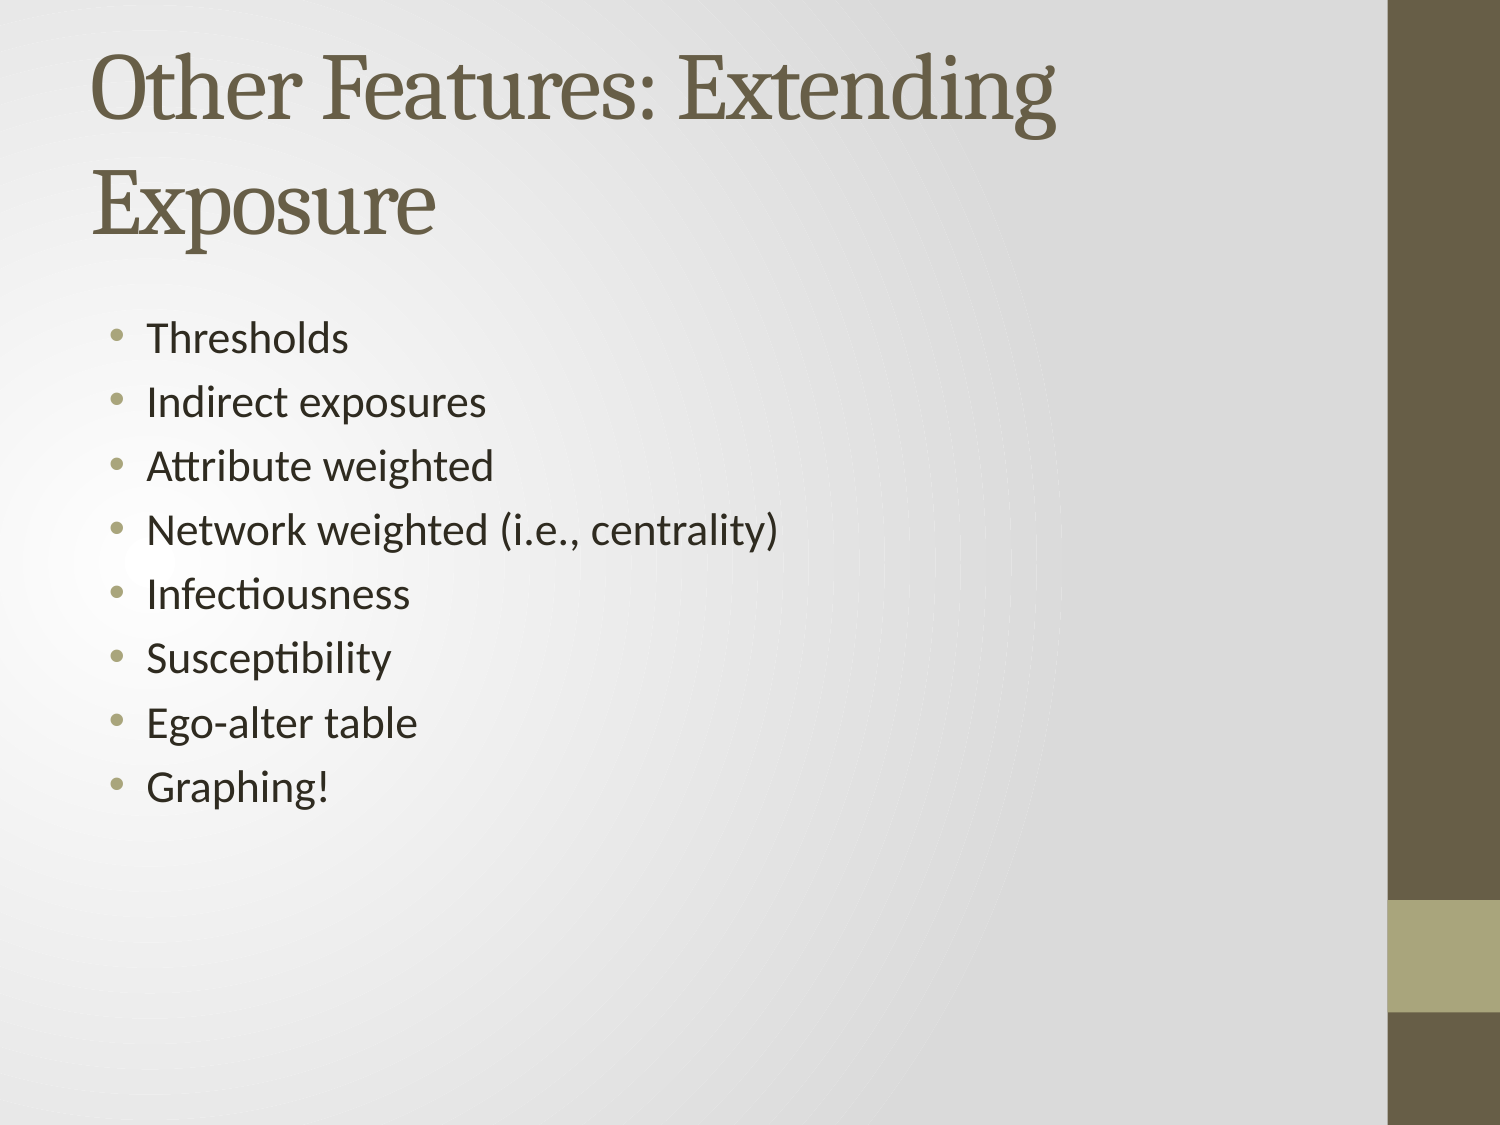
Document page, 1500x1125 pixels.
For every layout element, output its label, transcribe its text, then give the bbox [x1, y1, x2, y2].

list Thresholds Indirect exposures Attribute weighted Network weighted (i.e., centrality) Infectiousness Susceptibility Ego-alter table Graphing! [75, 299, 1325, 1050]
title Other Features: Extending Exposure [75, 45, 1325, 233]
